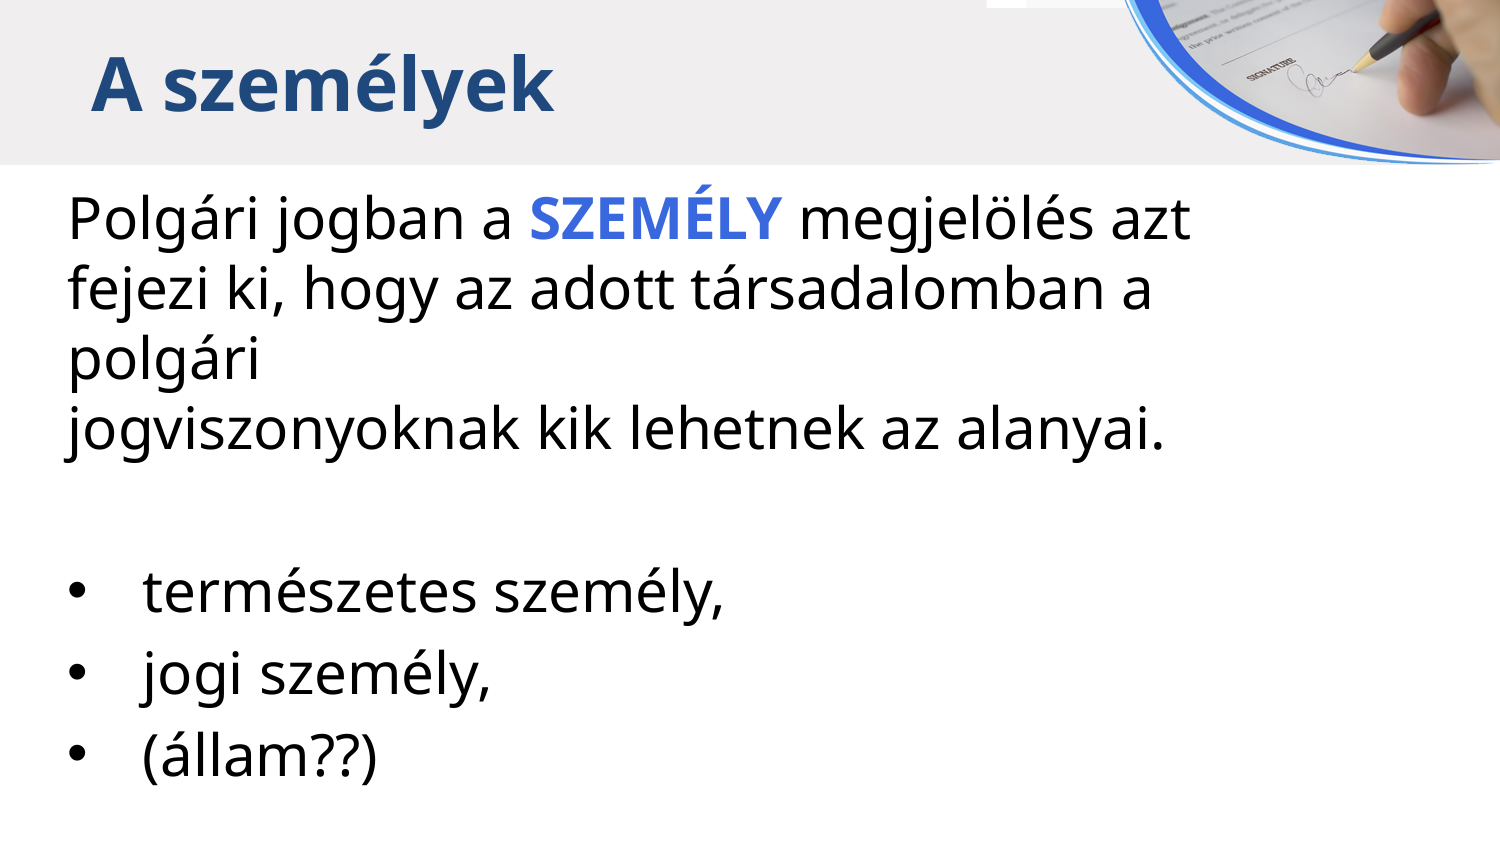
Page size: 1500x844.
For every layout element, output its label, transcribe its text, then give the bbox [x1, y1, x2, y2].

list Polgári jogban a SZEMÉLY megjelölés azt fejezi ki, hogy az adott társadalomban a polgári jogviszonyoknak kik lehetnek az alanyai. természetes személy, jogi személy, (állam??) [53, 173, 1353, 741]
list A személyek [76, 13, 1500, 151]
picture [0, 0, 1500, 844]
